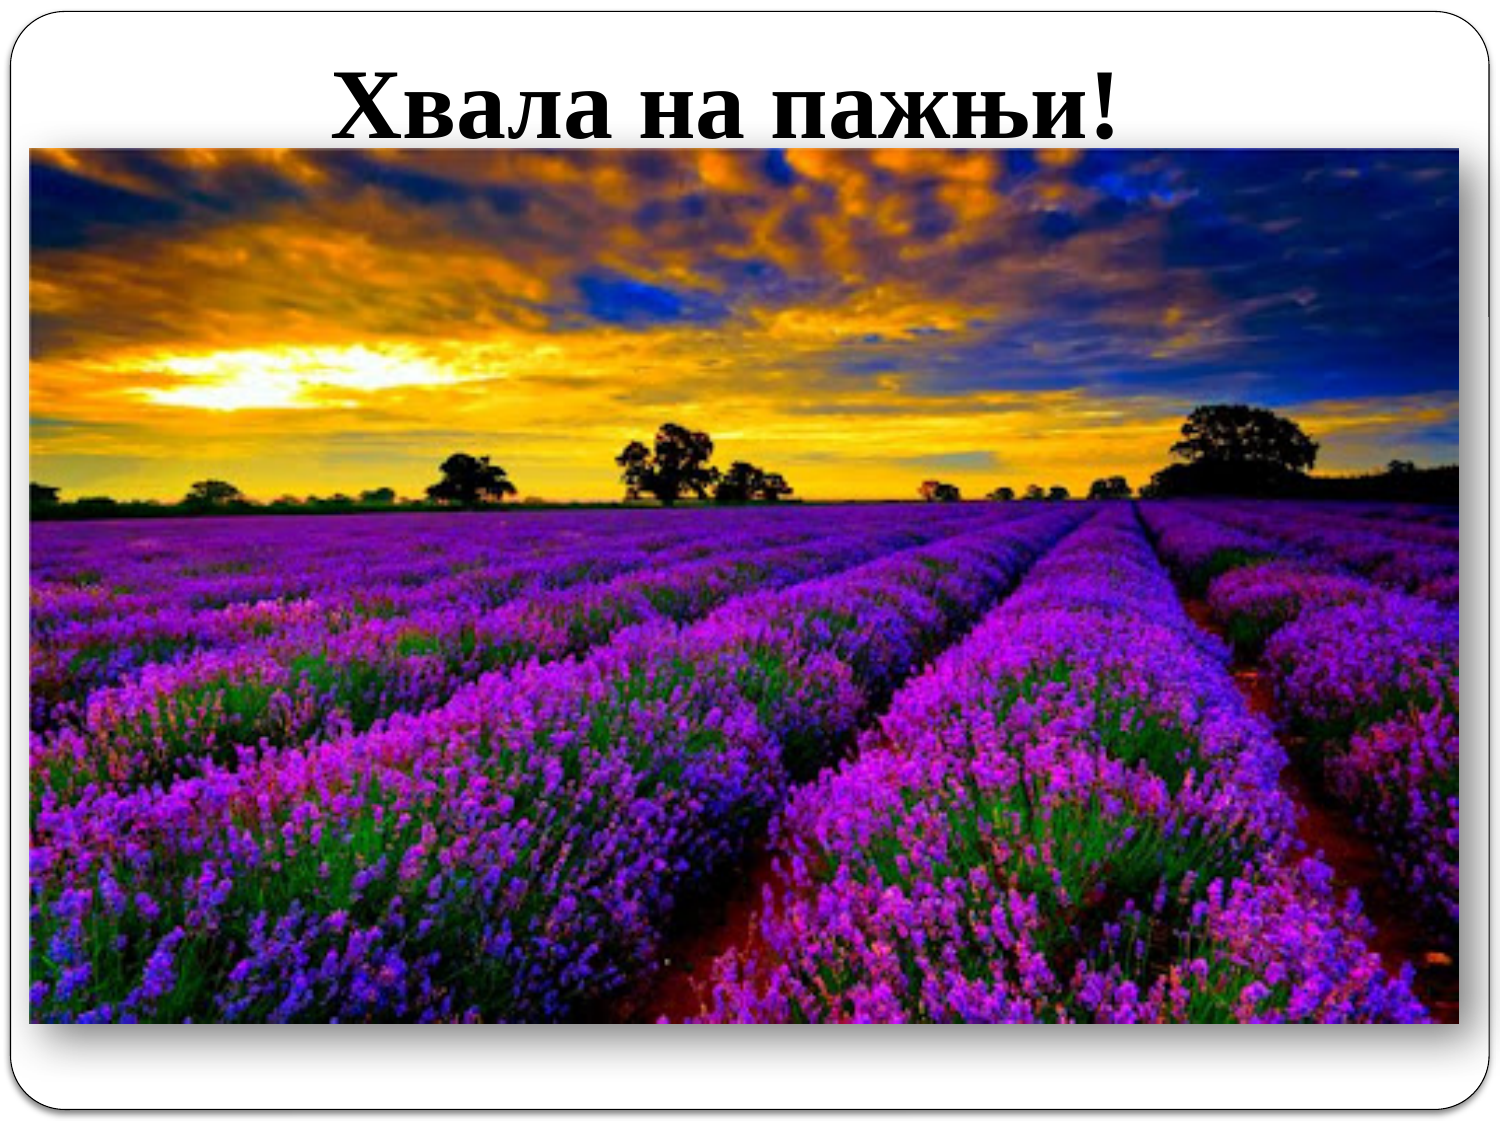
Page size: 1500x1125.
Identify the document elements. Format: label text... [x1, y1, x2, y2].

picture [29, 148, 1459, 1024]
list Хвала на пажњи! [230, 30, 1223, 131]
